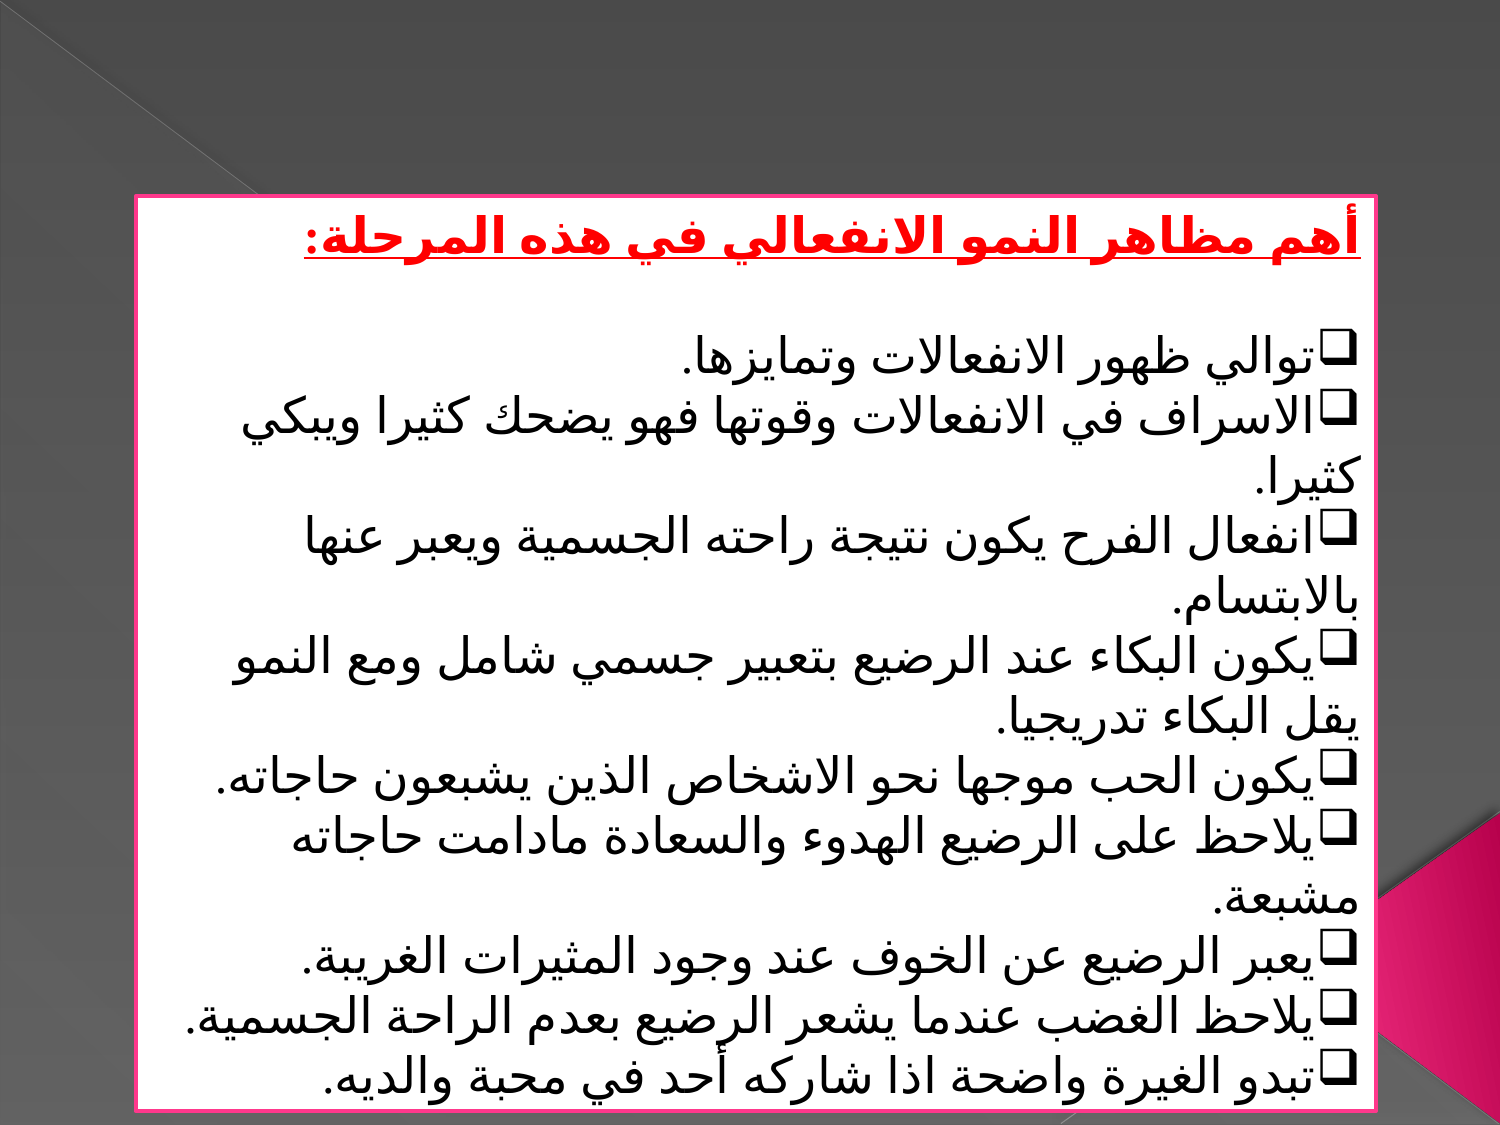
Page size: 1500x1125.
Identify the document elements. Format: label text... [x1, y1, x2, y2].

text_box أهم مظاهر النمو الانفعالي في هذه المرحلة: توالي ظهور الانفعالات وتمايزها. الاسراف في الانفعالات وقوتها فهو يضحك كثيرا ويبكي كثيرا. انفعال الفرح يكون نتيجة راحته الجسمية ويعبر عنها بالابتسام. يكون البكاء عند الرضيع بتعبير جسمي شامل ومع النمو يقل البكاء تدريجيا. يكون الحب موجها نحو الاشخاص الذين يشبعون حاجاته. يلاحظ على الرضيع الهدوء والسعادة مادامت حاجاته مشبعة. يعبر الرضيع عن الخوف عند وجود المثيرات الغريبة. يلاحظ الغضب عندما يشعر الرضيع بعدم الراحة الجسمية. تبدو الغيرة واضحة اذا شاركه أحد في محبة والديه. [134, 194, 1378, 1113]
